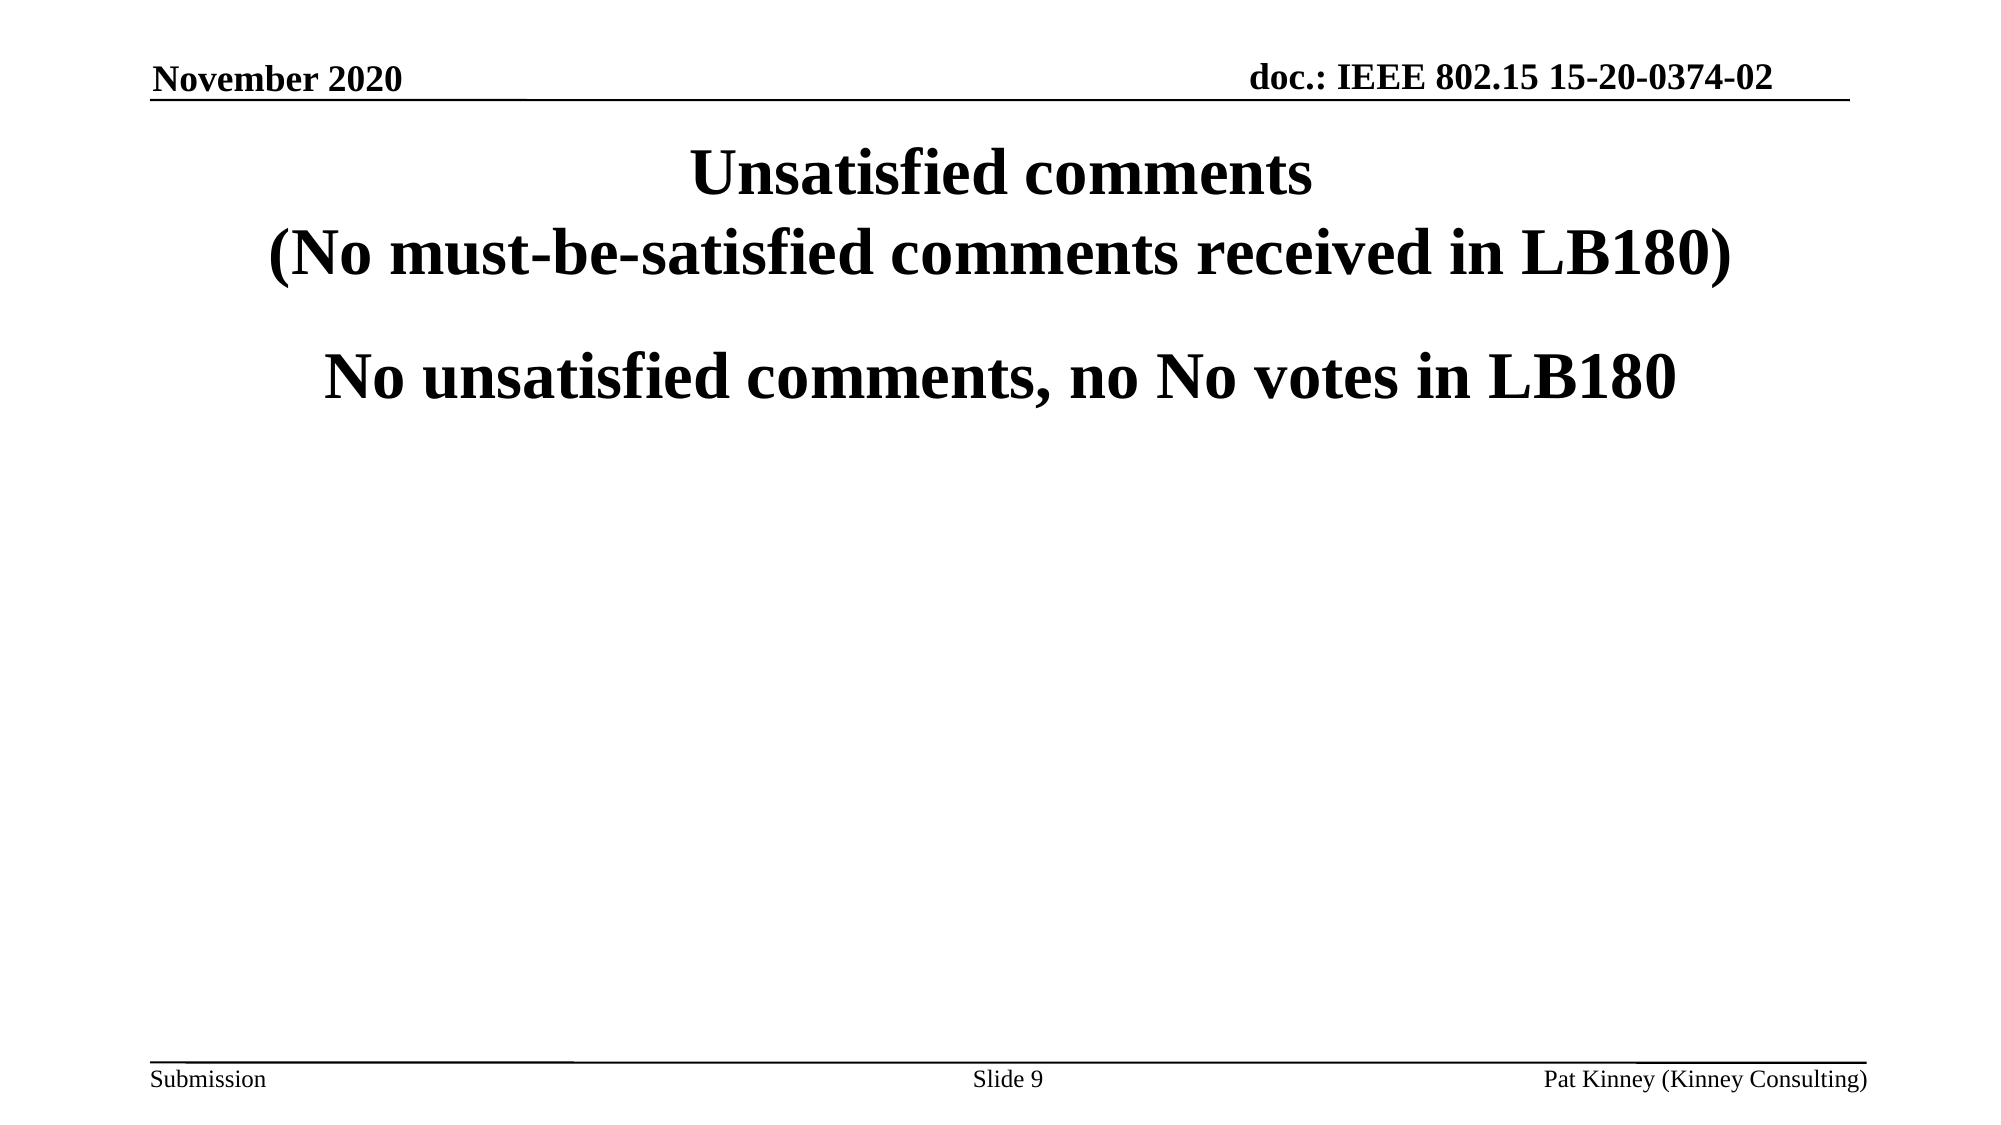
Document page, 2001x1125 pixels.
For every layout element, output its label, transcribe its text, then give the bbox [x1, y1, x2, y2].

text_box Pat Kinney (Kinney Consulting) [1171, 1062, 1869, 1092]
text_box Slide 9 [950, 1062, 1066, 1122]
text_box November 2020 [152, 54, 563, 100]
text_box Unsatisfied comments (No must-be-satisfied comments received in LB180) No unsatisfied comments, no No votes in LB180 [152, 104, 1852, 435]
